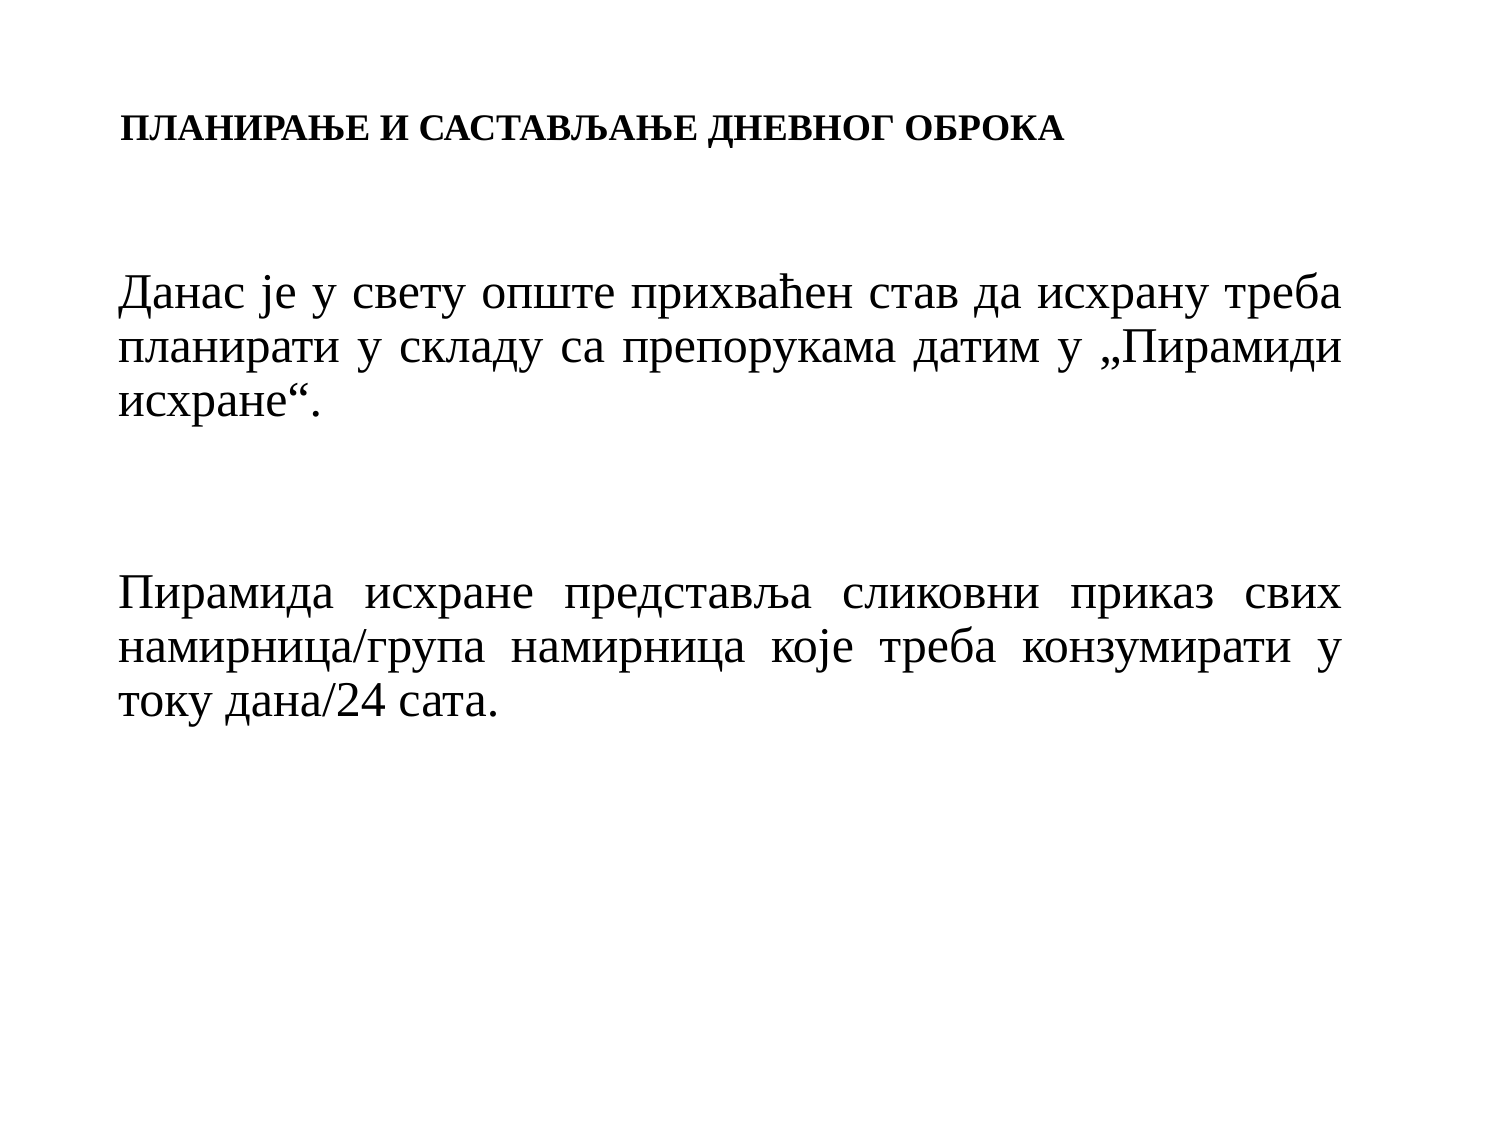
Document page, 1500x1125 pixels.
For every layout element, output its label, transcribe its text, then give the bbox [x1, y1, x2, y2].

list Данас је у свету опште прихваћен став да исхрану треба планирати у складу са препорукама датим у „Пирамиди исхране“. Пирамида исхране представља сликовни приказ свих намирница/група намирница које треба конзумирати у току дана/24 сата. [46, 257, 1358, 836]
title ПЛАНИРАЊЕ И САСТАВЉАЊЕ ДНЕВНОГ ОБРОКА [105, 58, 1423, 155]
